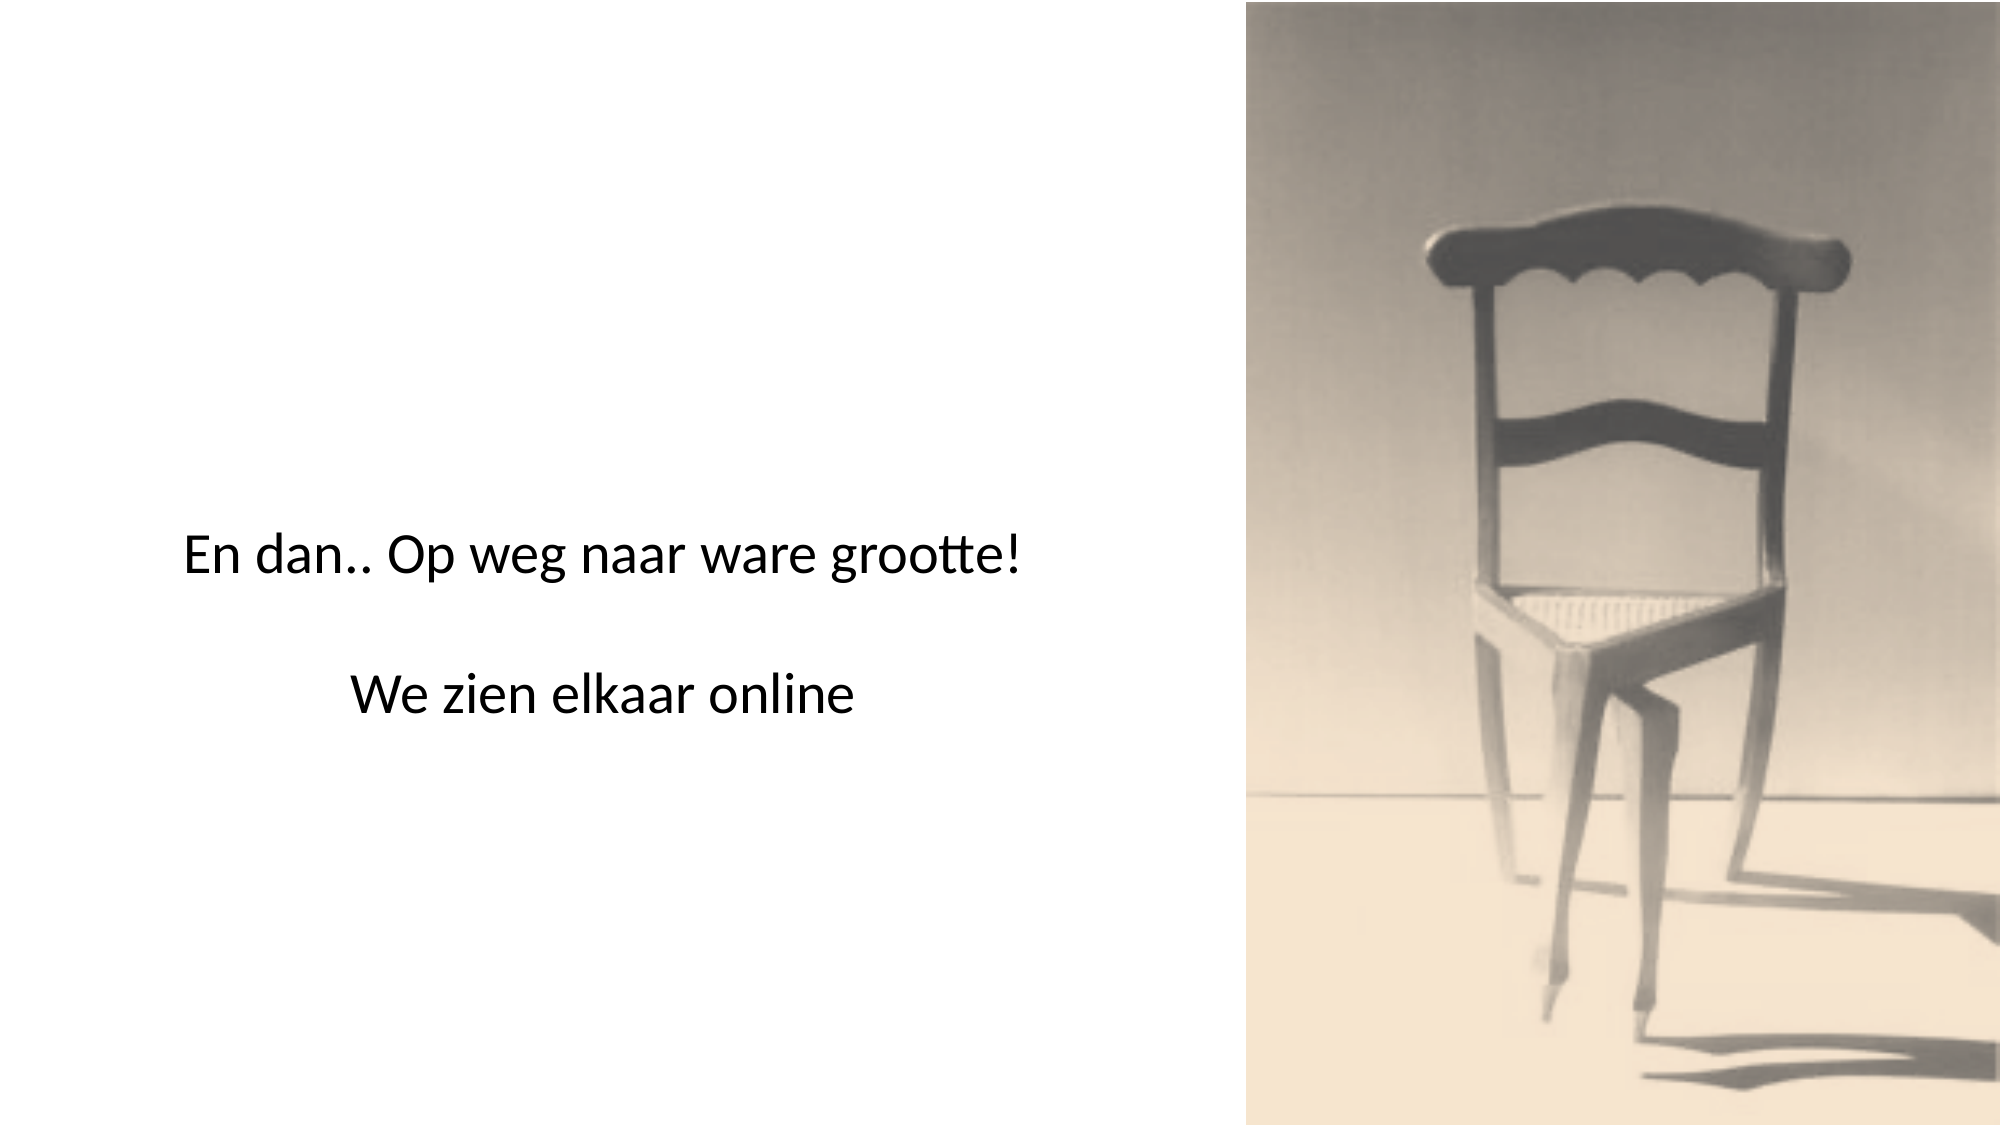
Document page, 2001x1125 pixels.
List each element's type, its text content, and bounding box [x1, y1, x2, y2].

picture [1246, 2, 2000, 1125]
text_box En dan.. Op weg naar ware grootte! We zien elkaar online [168, 507, 1039, 733]
